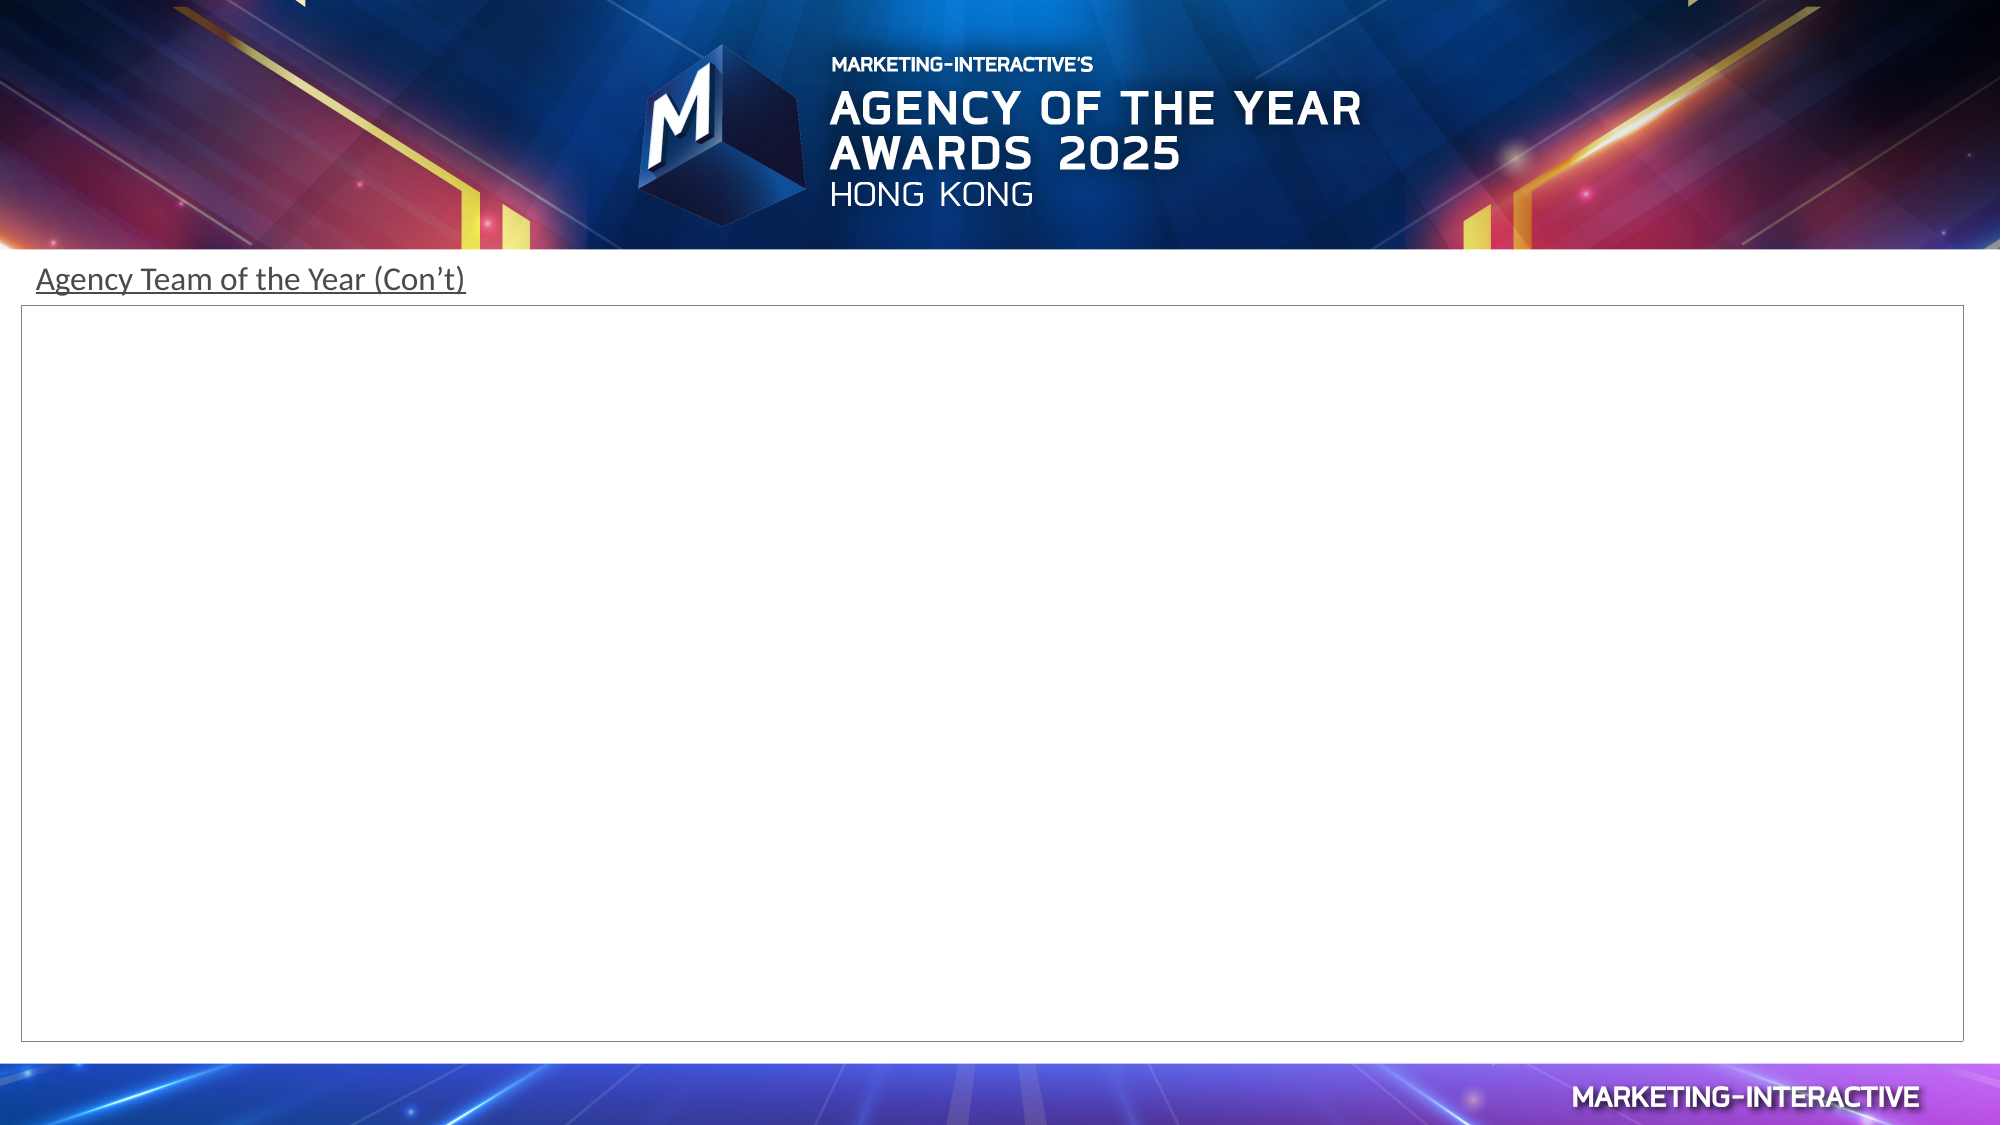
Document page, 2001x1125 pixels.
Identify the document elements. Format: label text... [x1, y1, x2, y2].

text_box Agency Team of the Year (Con’t) [21, 249, 931, 304]
picture [0, 0, 2000, 1125]
table_header [22, 306, 1963, 1041]
